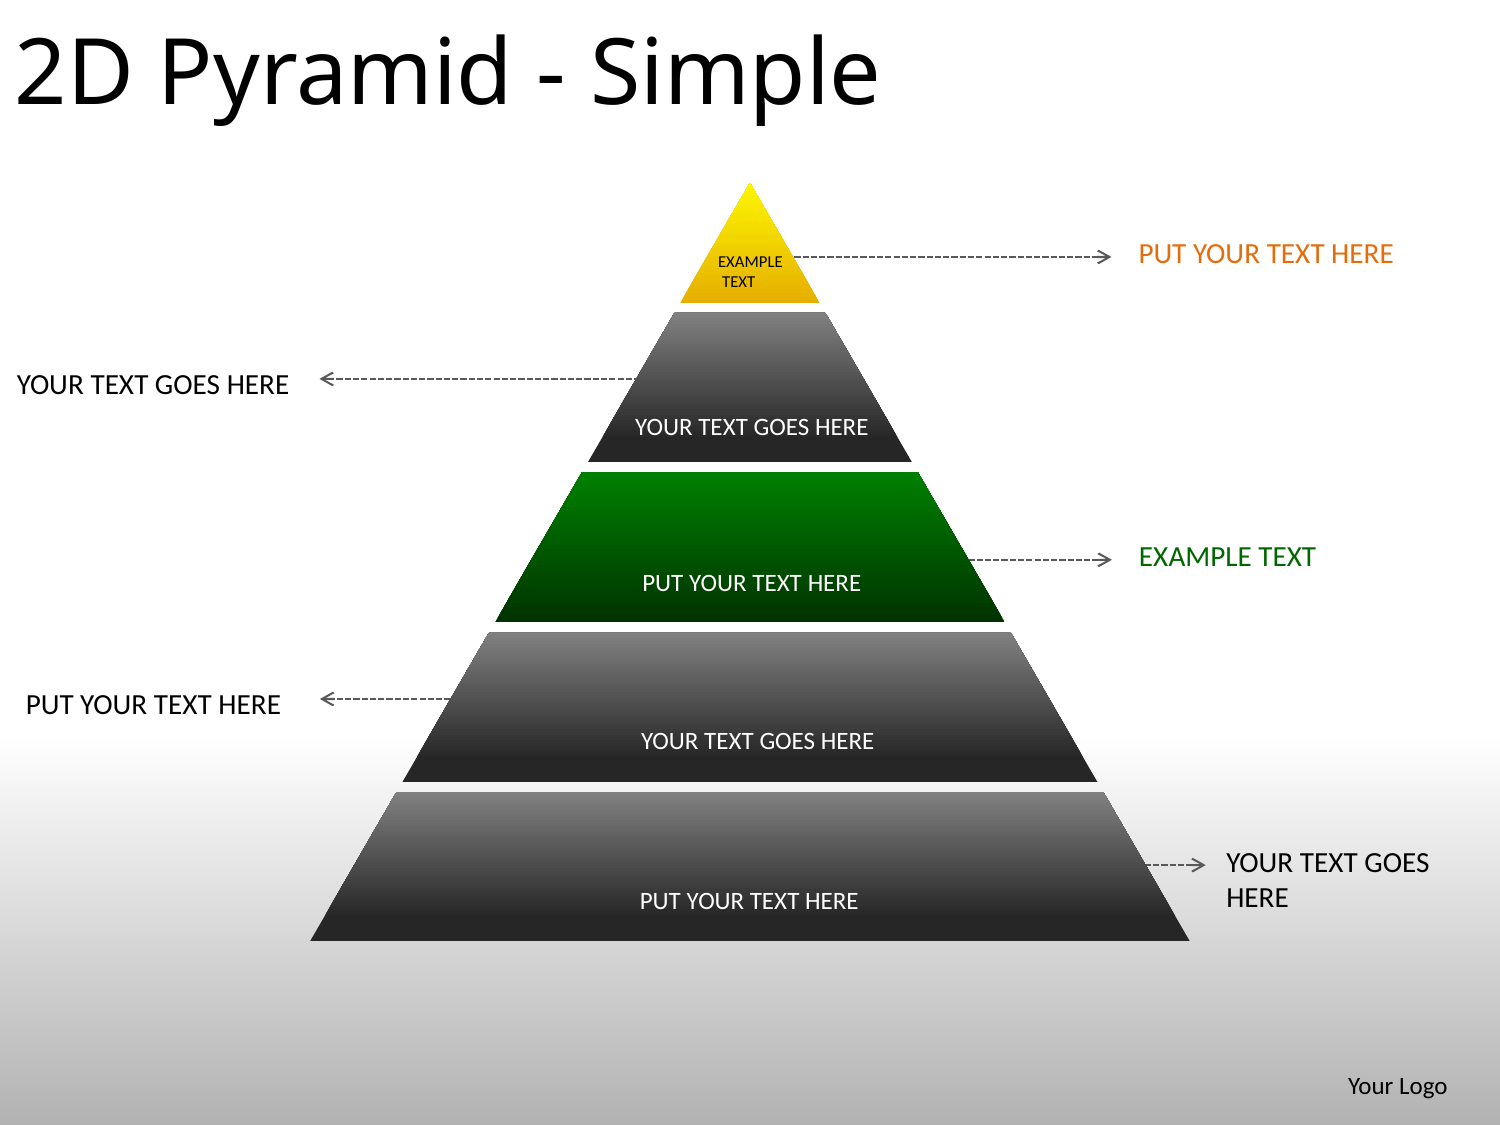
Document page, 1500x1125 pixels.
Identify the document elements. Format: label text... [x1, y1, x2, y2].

text_box [0, 557, 1500, 1125]
text_box YOUR TEXT GOES HERE [1211, 835, 1481, 921]
text_box PUT YOUR TEXT HERE [1195, 227, 1423, 277]
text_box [309, 182, 1190, 942]
text_box 2D Pyramid - Simple [0, 5, 1500, 131]
text_box Your Logo [1287, 1062, 1463, 1108]
text_box PUT YOUR TEXT HERE [0, 678, 304, 728]
text_box EXAMPLE TEXT [1195, 530, 1423, 580]
text_box YOUR TEXT GOES HERE [0, 358, 304, 408]
